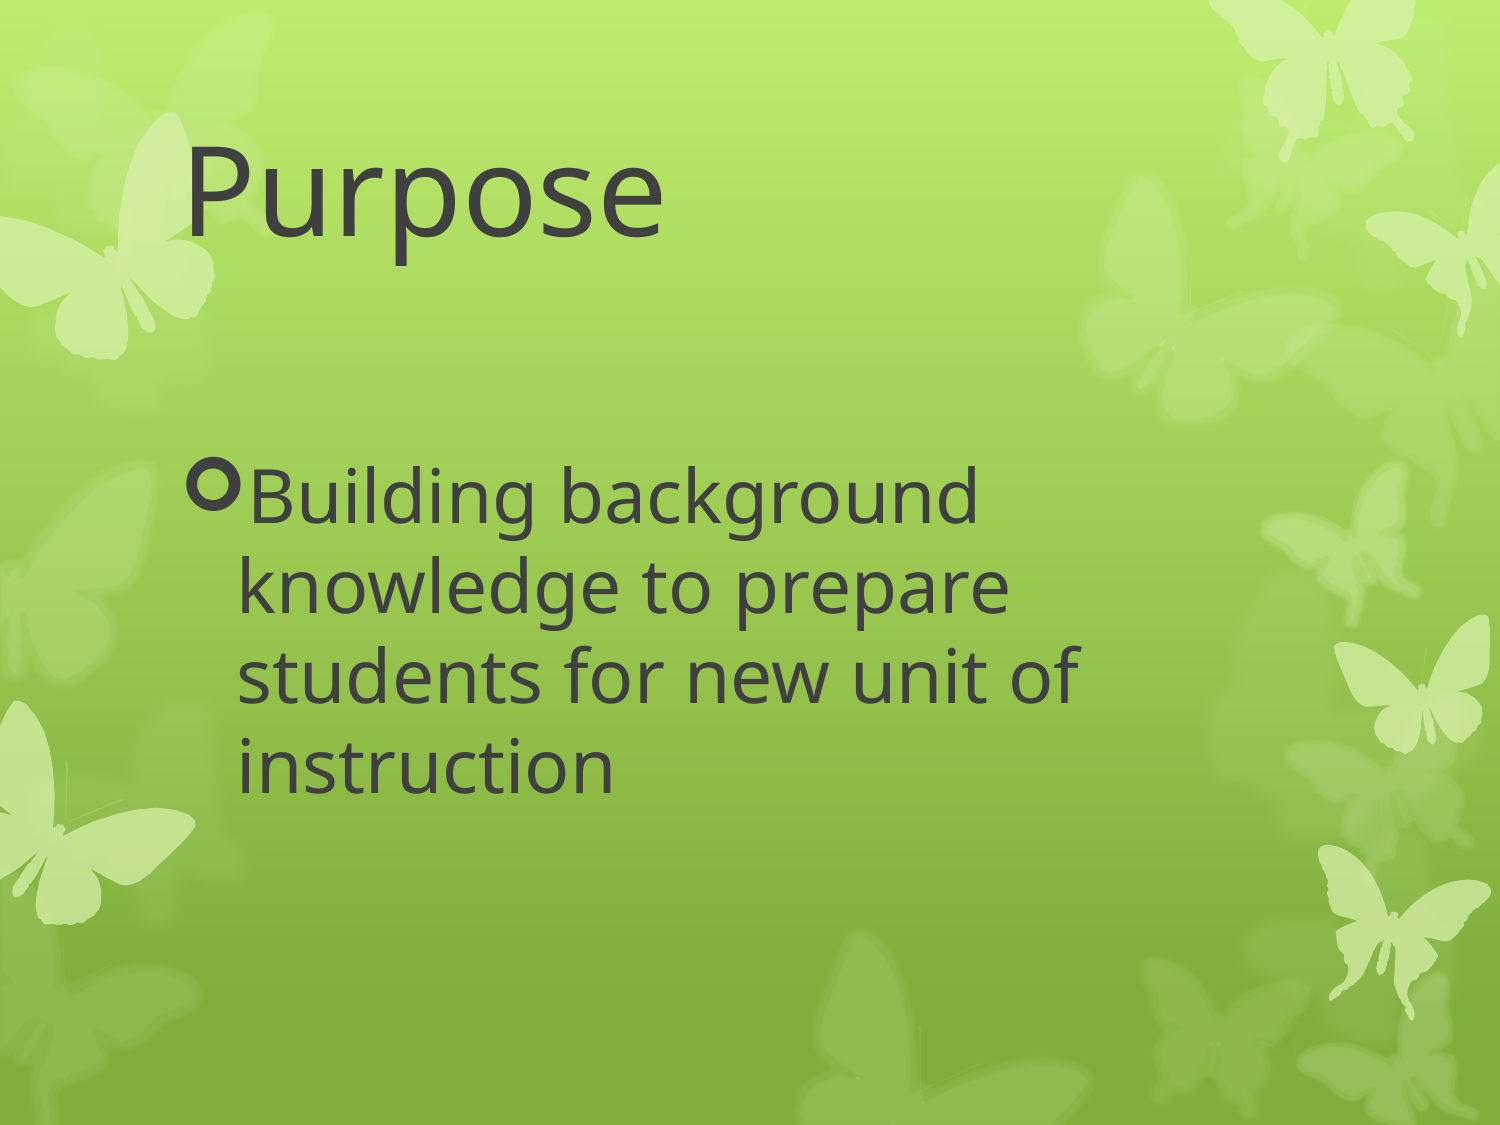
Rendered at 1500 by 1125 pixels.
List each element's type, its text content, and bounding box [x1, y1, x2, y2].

title Purpose [165, 110, 1335, 263]
list Building background knowledge to prepare students for new unit of instruction [165, 296, 1335, 962]
